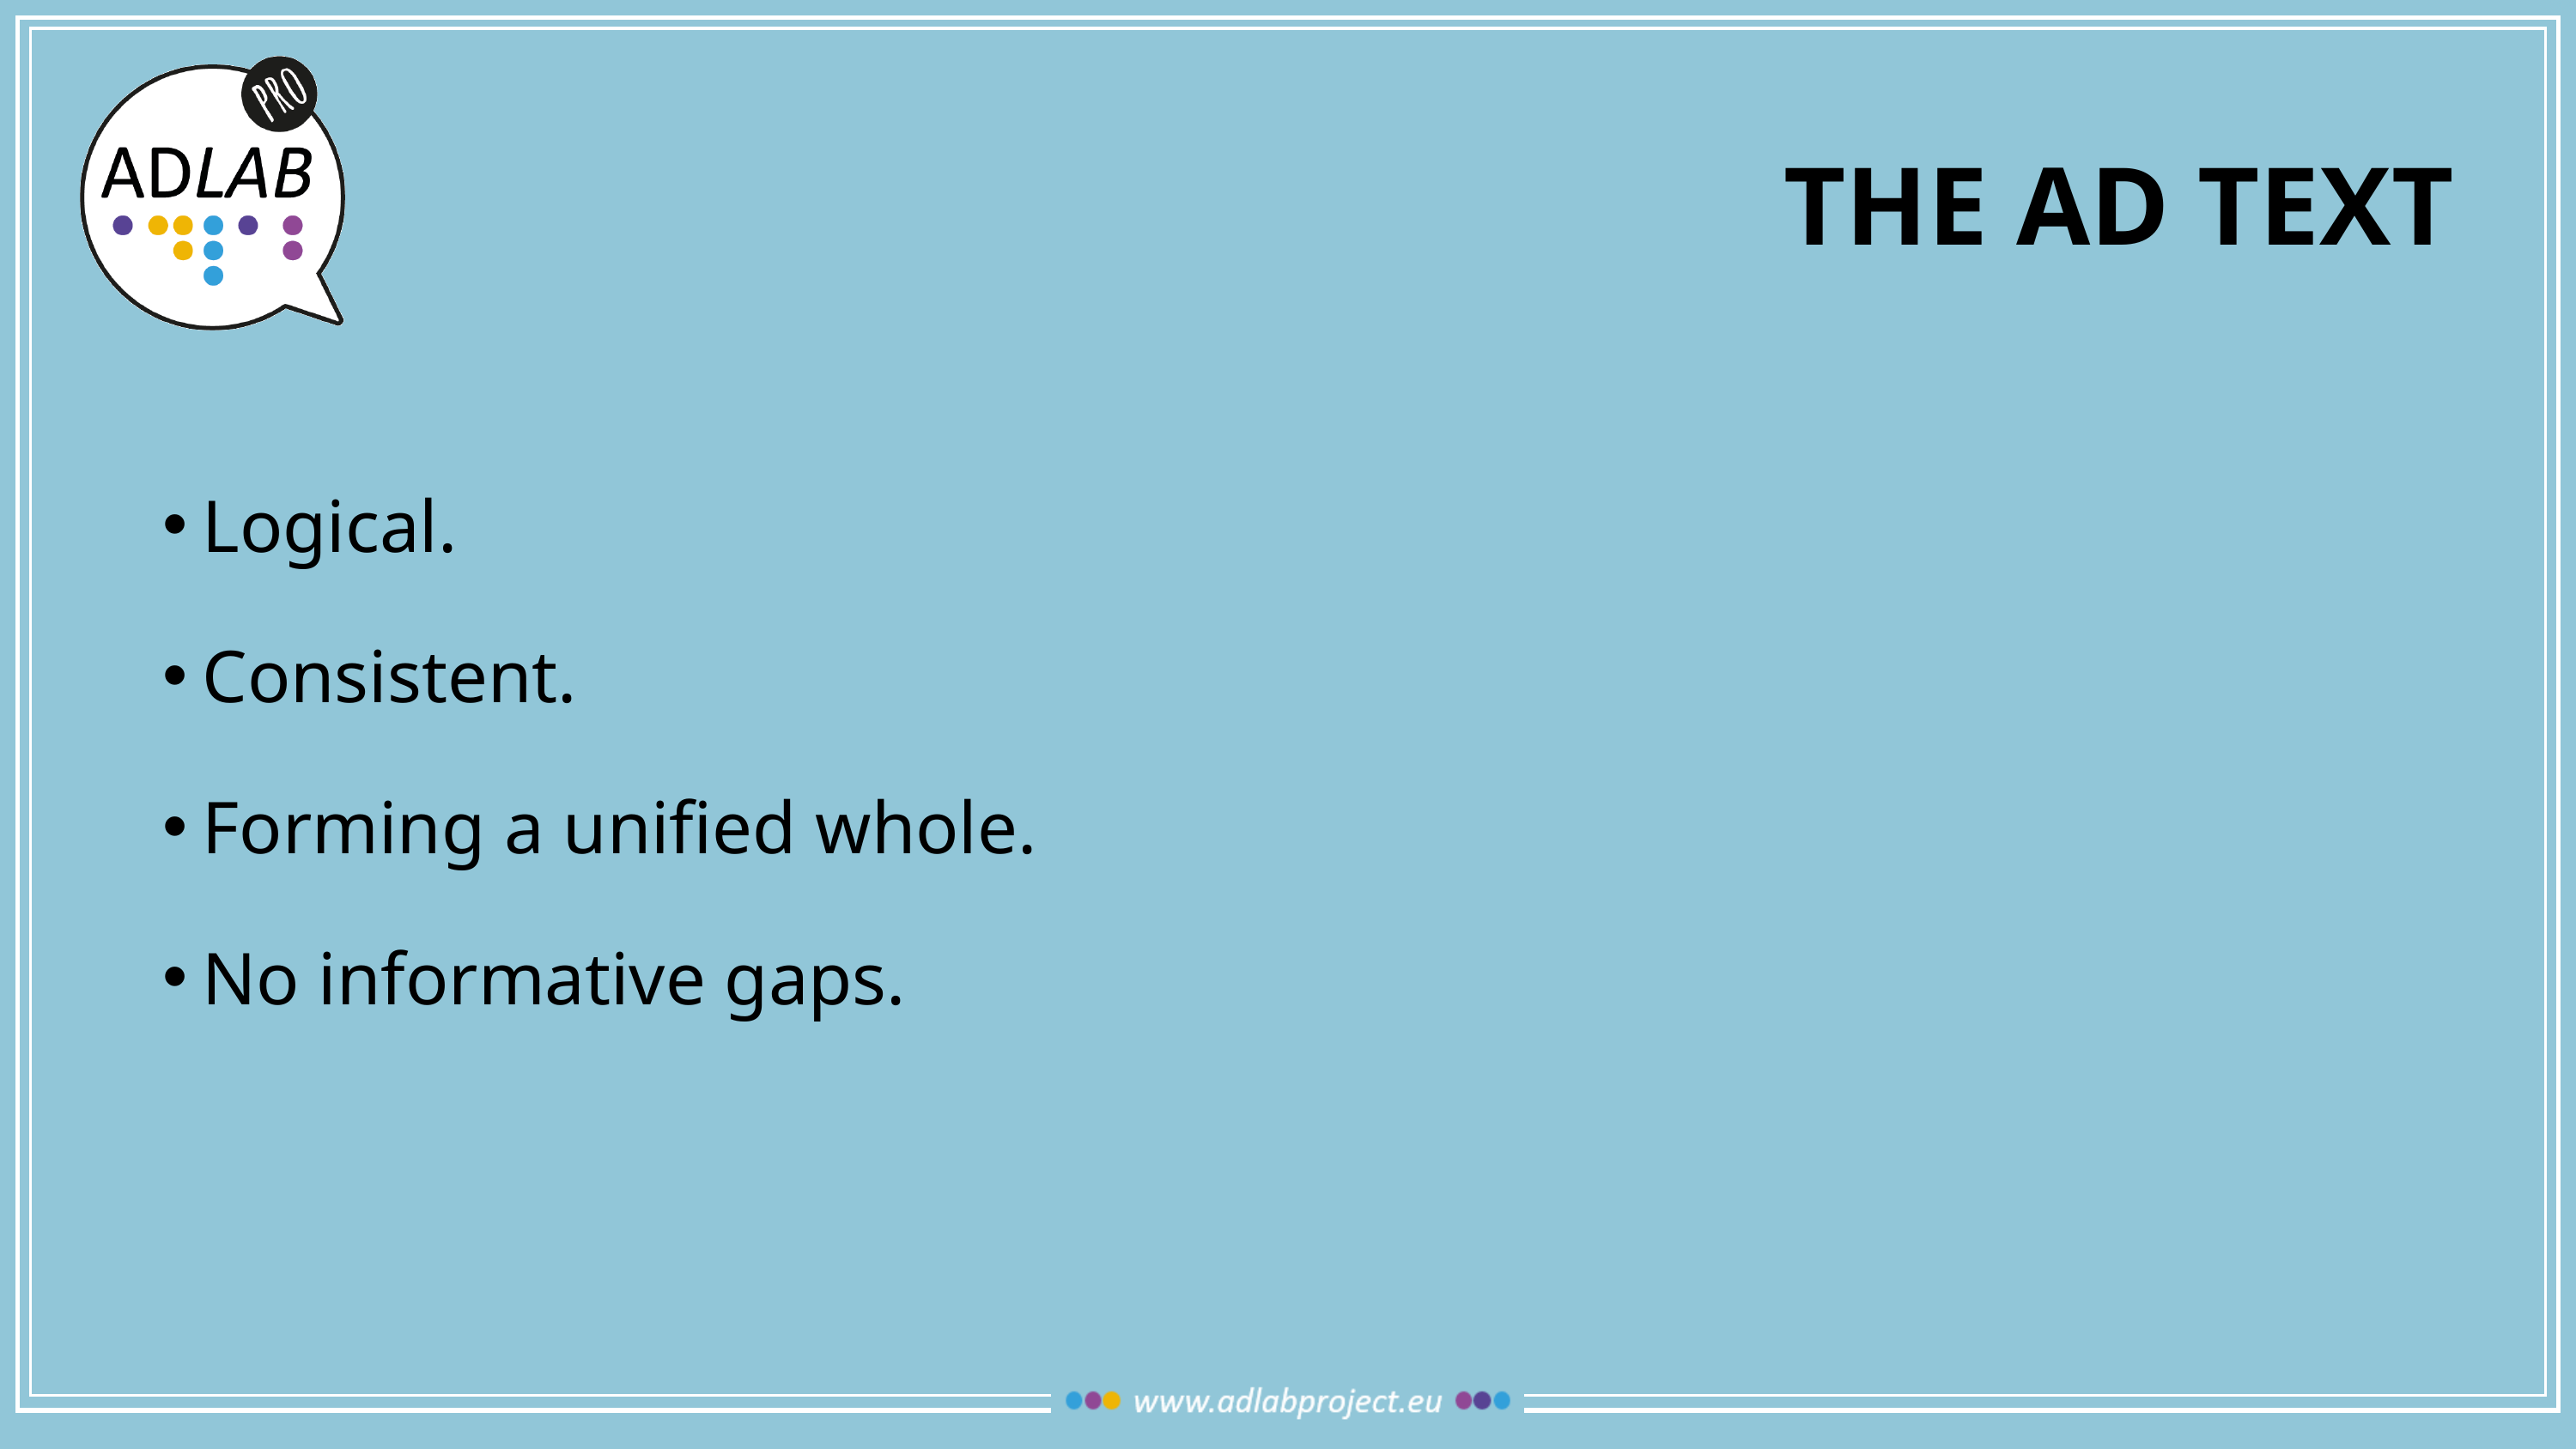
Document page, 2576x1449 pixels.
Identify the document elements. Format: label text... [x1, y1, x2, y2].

picture [72, 49, 353, 330]
title The ad text [384, 70, 2467, 351]
picture [1051, 1378, 1524, 1429]
list Logical. Consistent. Forming a unified whole. No informative gaps. [150, 431, 2467, 1087]
